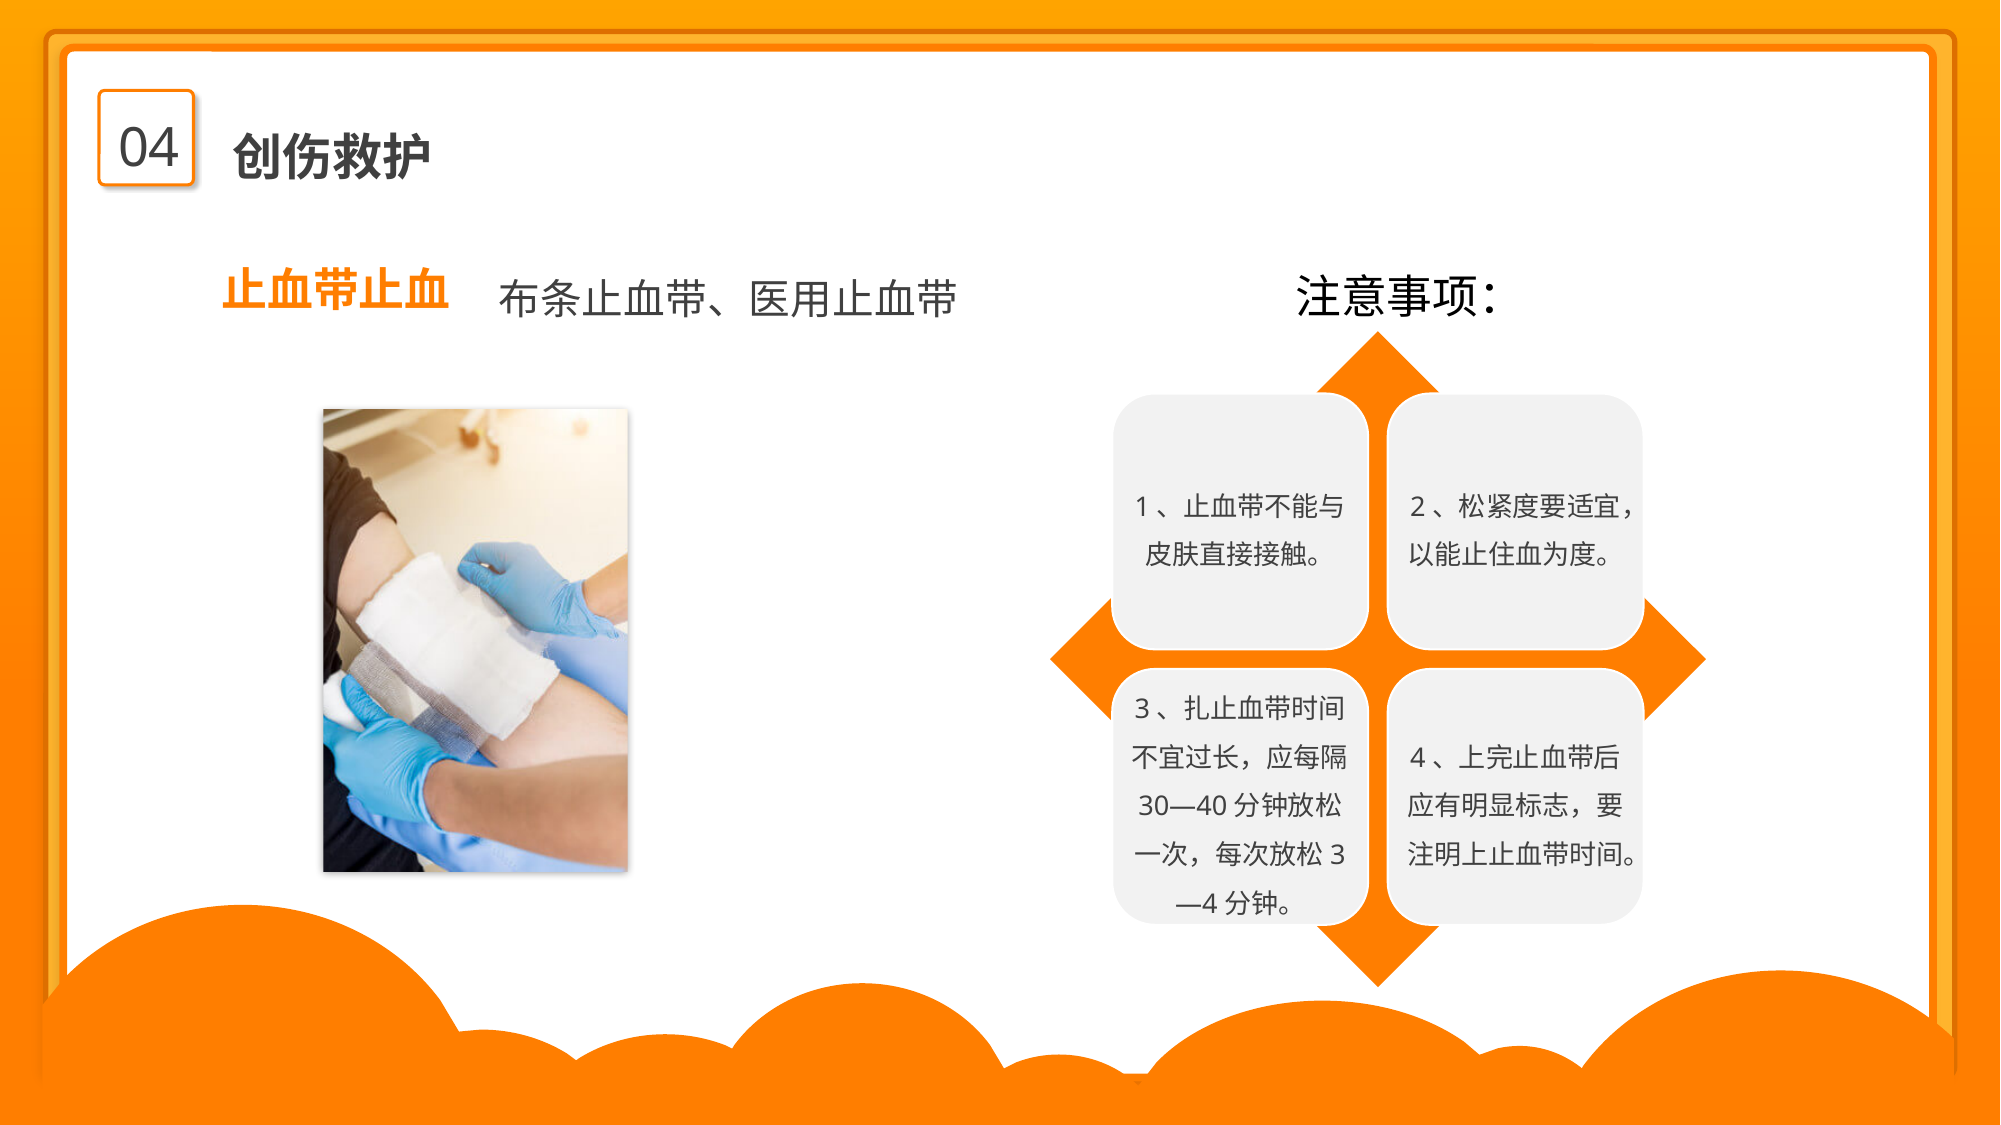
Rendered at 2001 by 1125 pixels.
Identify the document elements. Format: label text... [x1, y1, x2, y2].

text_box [1049, 331, 1706, 988]
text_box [88, 90, 593, 187]
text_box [206, 252, 975, 332]
text_box 注意事项： [1280, 260, 1523, 331]
picture [323, 409, 628, 872]
